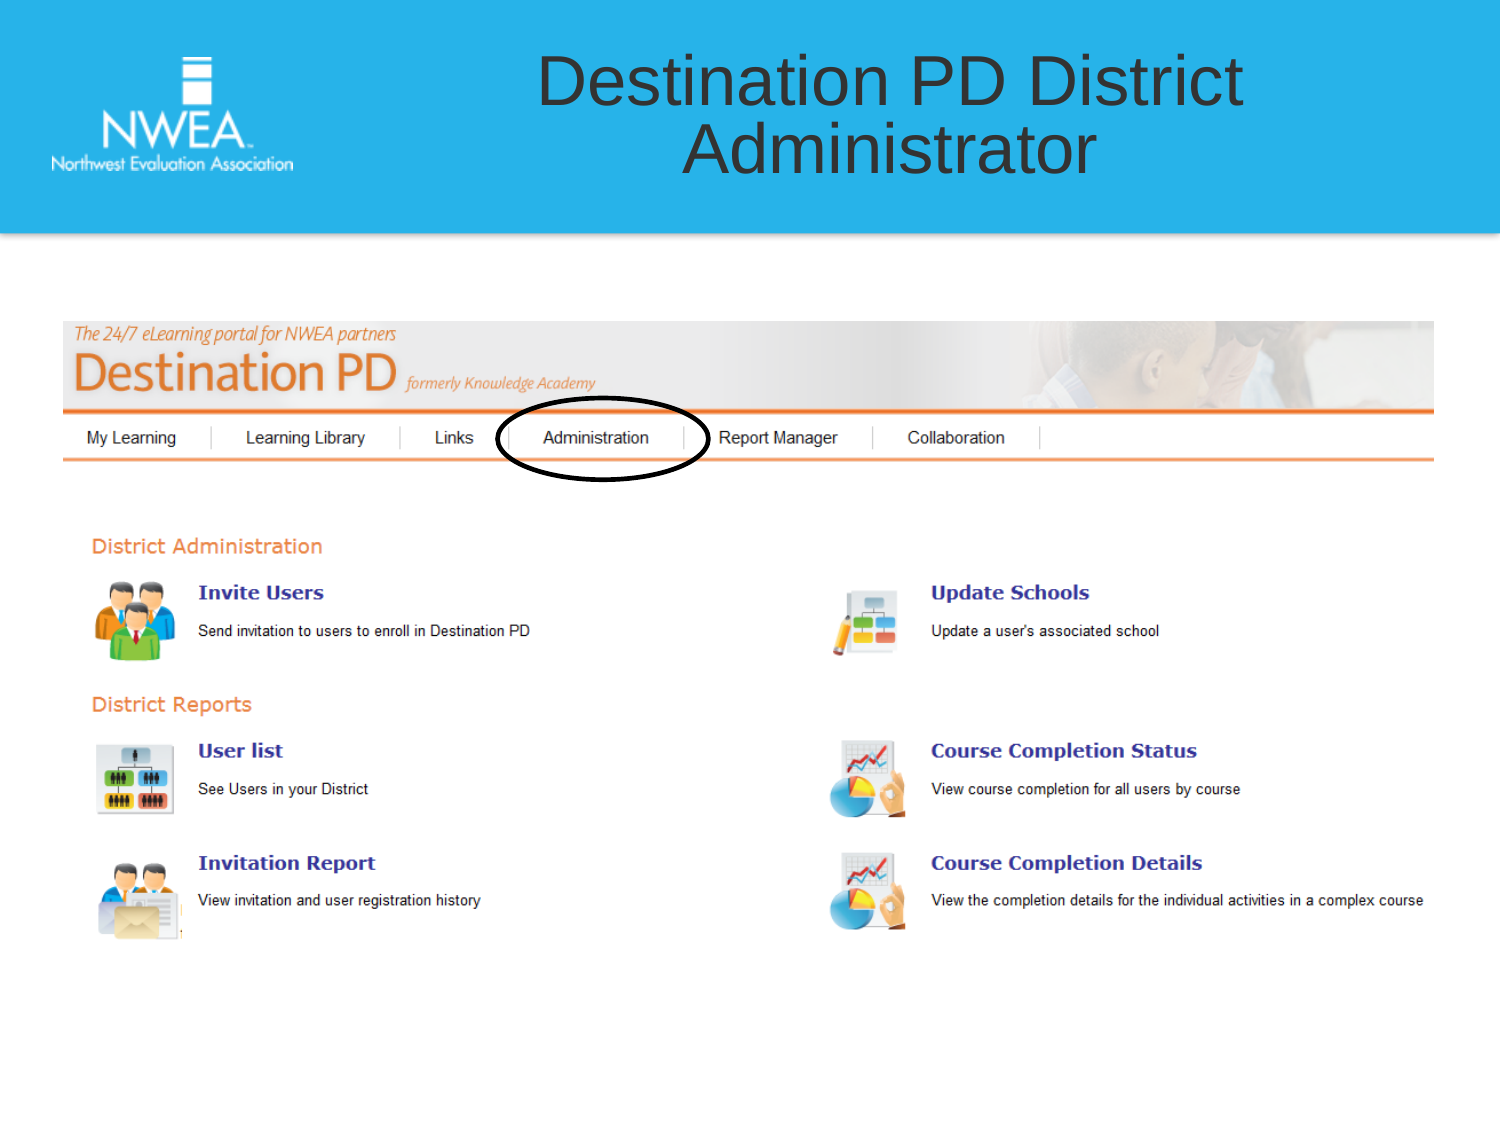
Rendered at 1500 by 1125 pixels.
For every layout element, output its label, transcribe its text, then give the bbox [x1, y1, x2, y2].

picture [52, 57, 293, 171]
title Destination PD District Administrator [320, 31, 1461, 207]
picture [62, 320, 1435, 941]
